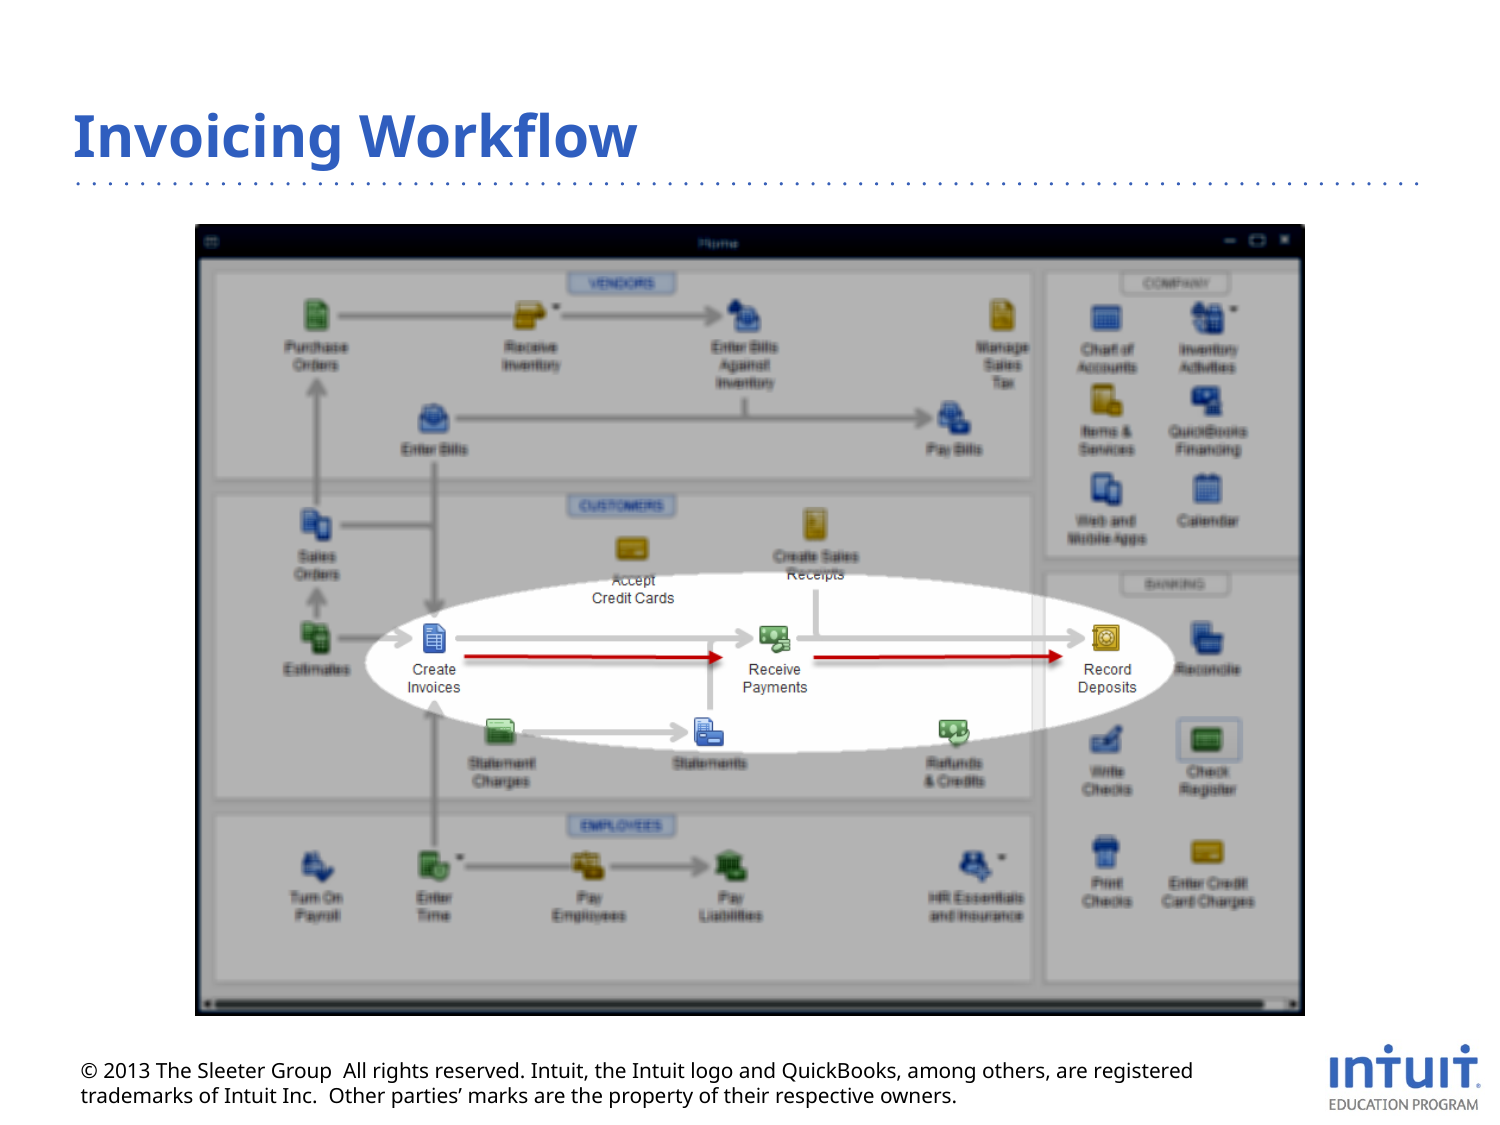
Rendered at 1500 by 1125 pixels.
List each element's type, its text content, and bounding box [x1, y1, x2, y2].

picture [1325, 1039, 1485, 1116]
picture [195, 224, 1305, 1016]
title Invoicing Workflow [73, 62, 1424, 169]
